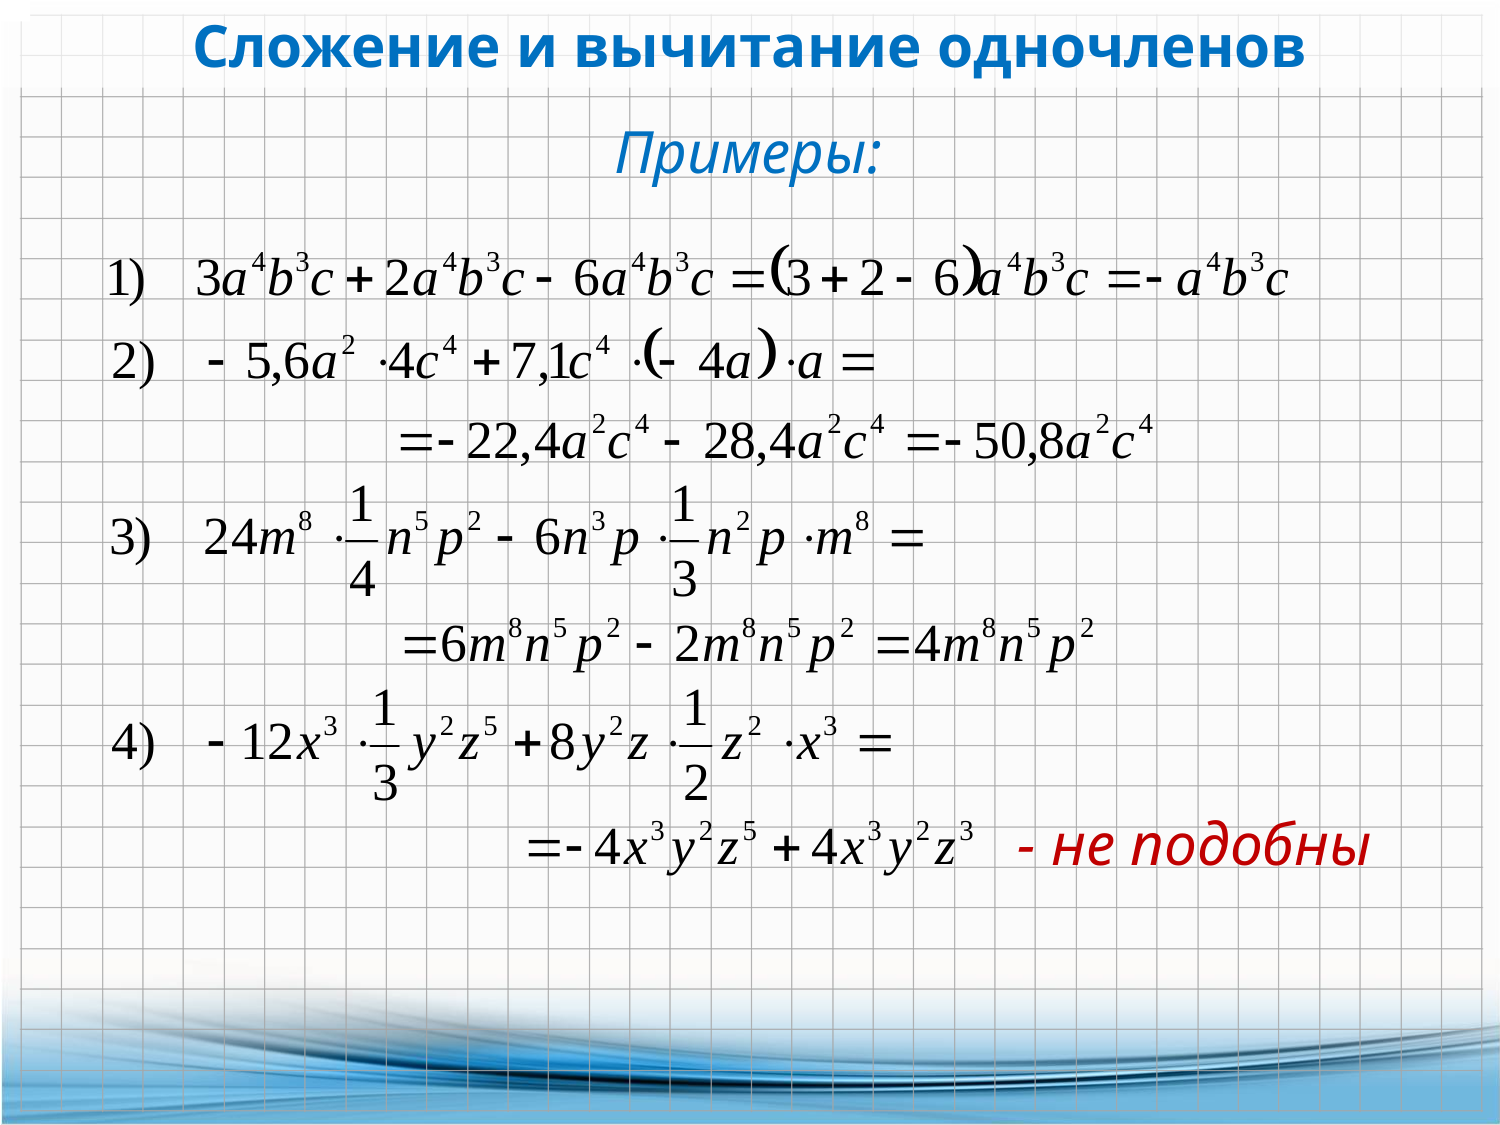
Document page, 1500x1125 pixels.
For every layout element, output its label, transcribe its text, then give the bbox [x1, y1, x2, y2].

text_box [103, 320, 876, 404]
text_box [515, 806, 982, 886]
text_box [763, 238, 1300, 317]
text_box Примеры: [0, 108, 1499, 193]
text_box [103, 237, 762, 319]
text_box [103, 672, 891, 813]
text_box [391, 603, 1105, 683]
text_box - не подобны [1003, 799, 1388, 885]
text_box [333, 400, 1163, 484]
picture [0, 88, 1500, 1125]
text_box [103, 467, 924, 609]
text_box Сложение и вычитание одночленов [0, 0, 1500, 88]
